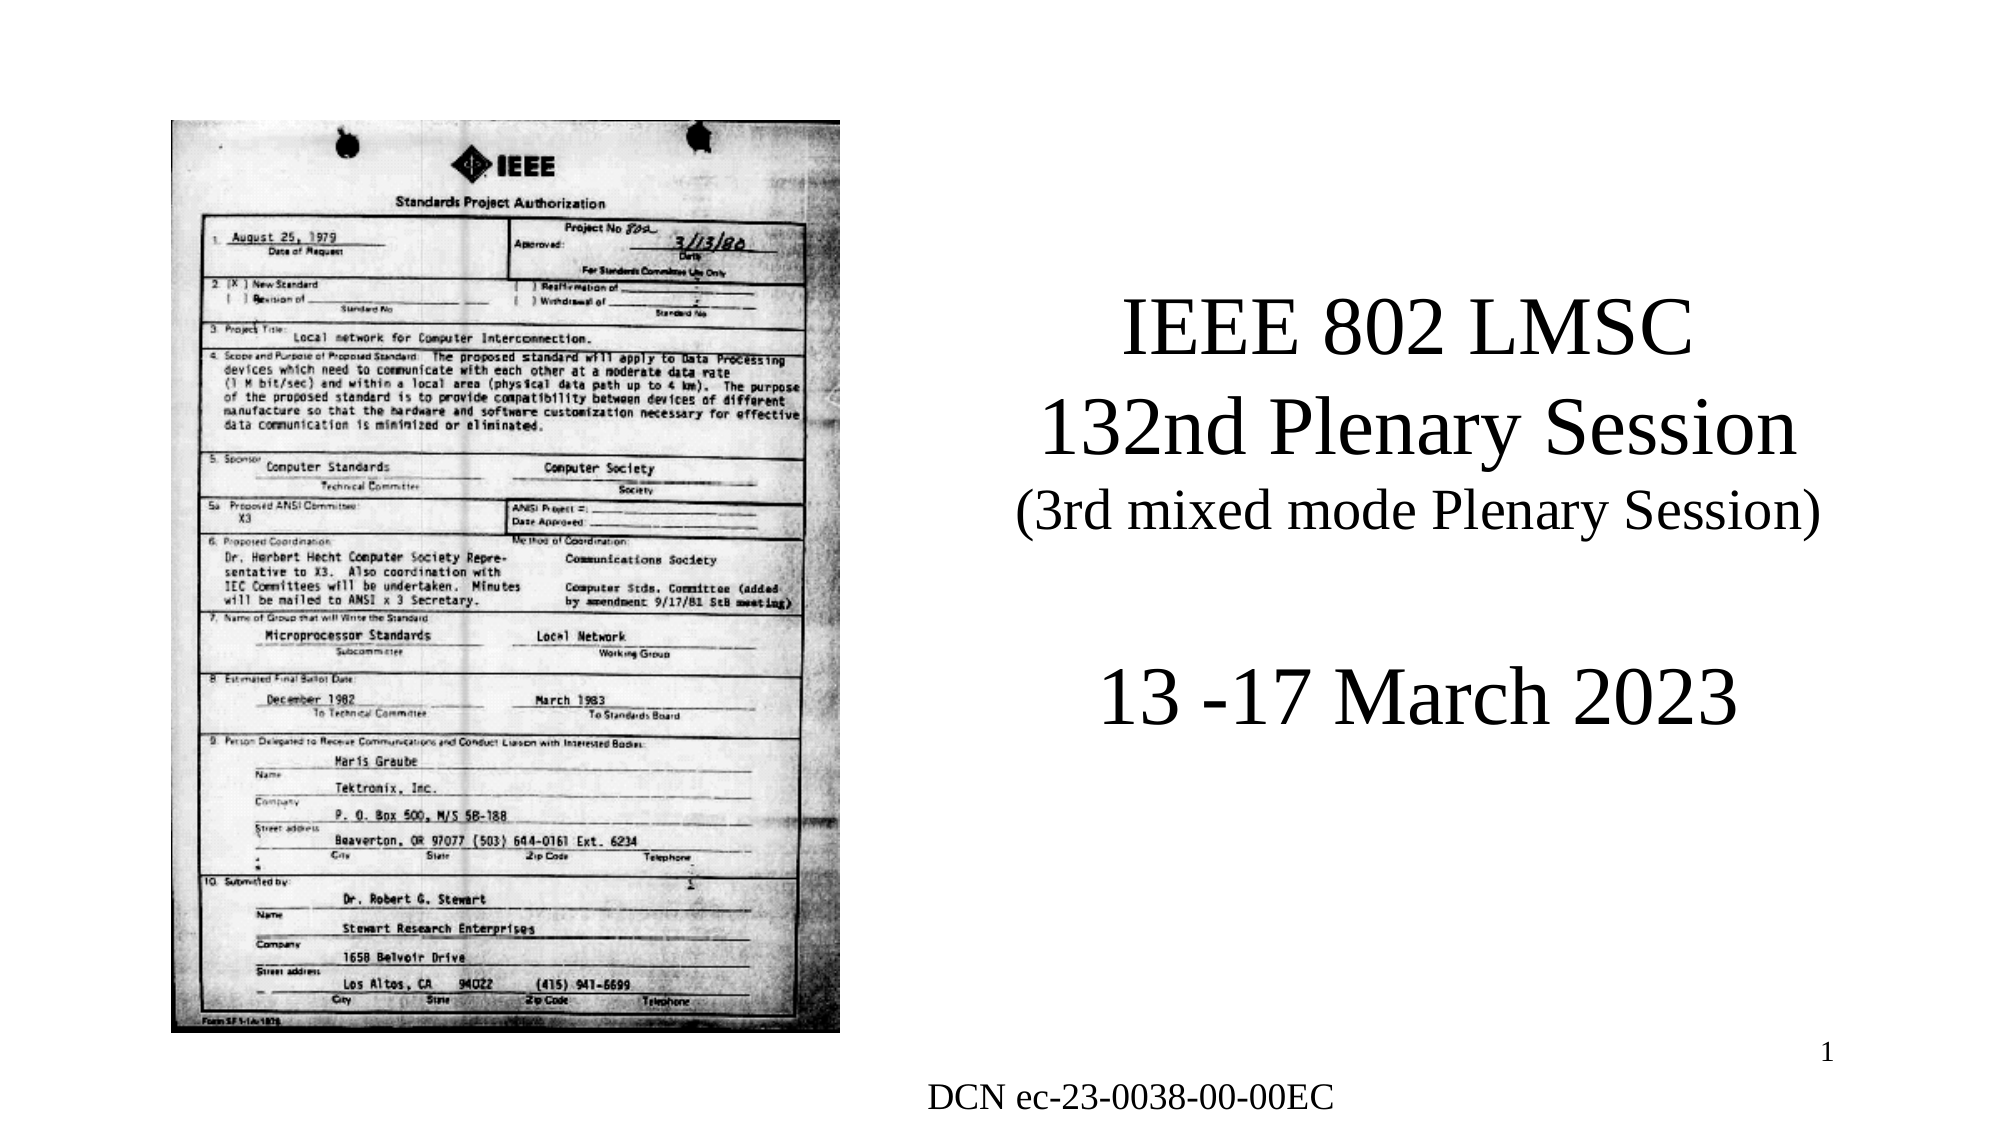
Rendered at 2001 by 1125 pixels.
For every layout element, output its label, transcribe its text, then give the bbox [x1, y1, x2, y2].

title IEEE 802 LMSC 132nd Plenary Session (3rd mixed mode Plenary Session) 13 -17 March 2023 [862, 512, 1976, 701]
slide_number 1 [1433, 1024, 1851, 1101]
picture [171, 119, 840, 1033]
text_box DCN ec-23-0038-00-00EC [912, 1064, 1780, 1125]
